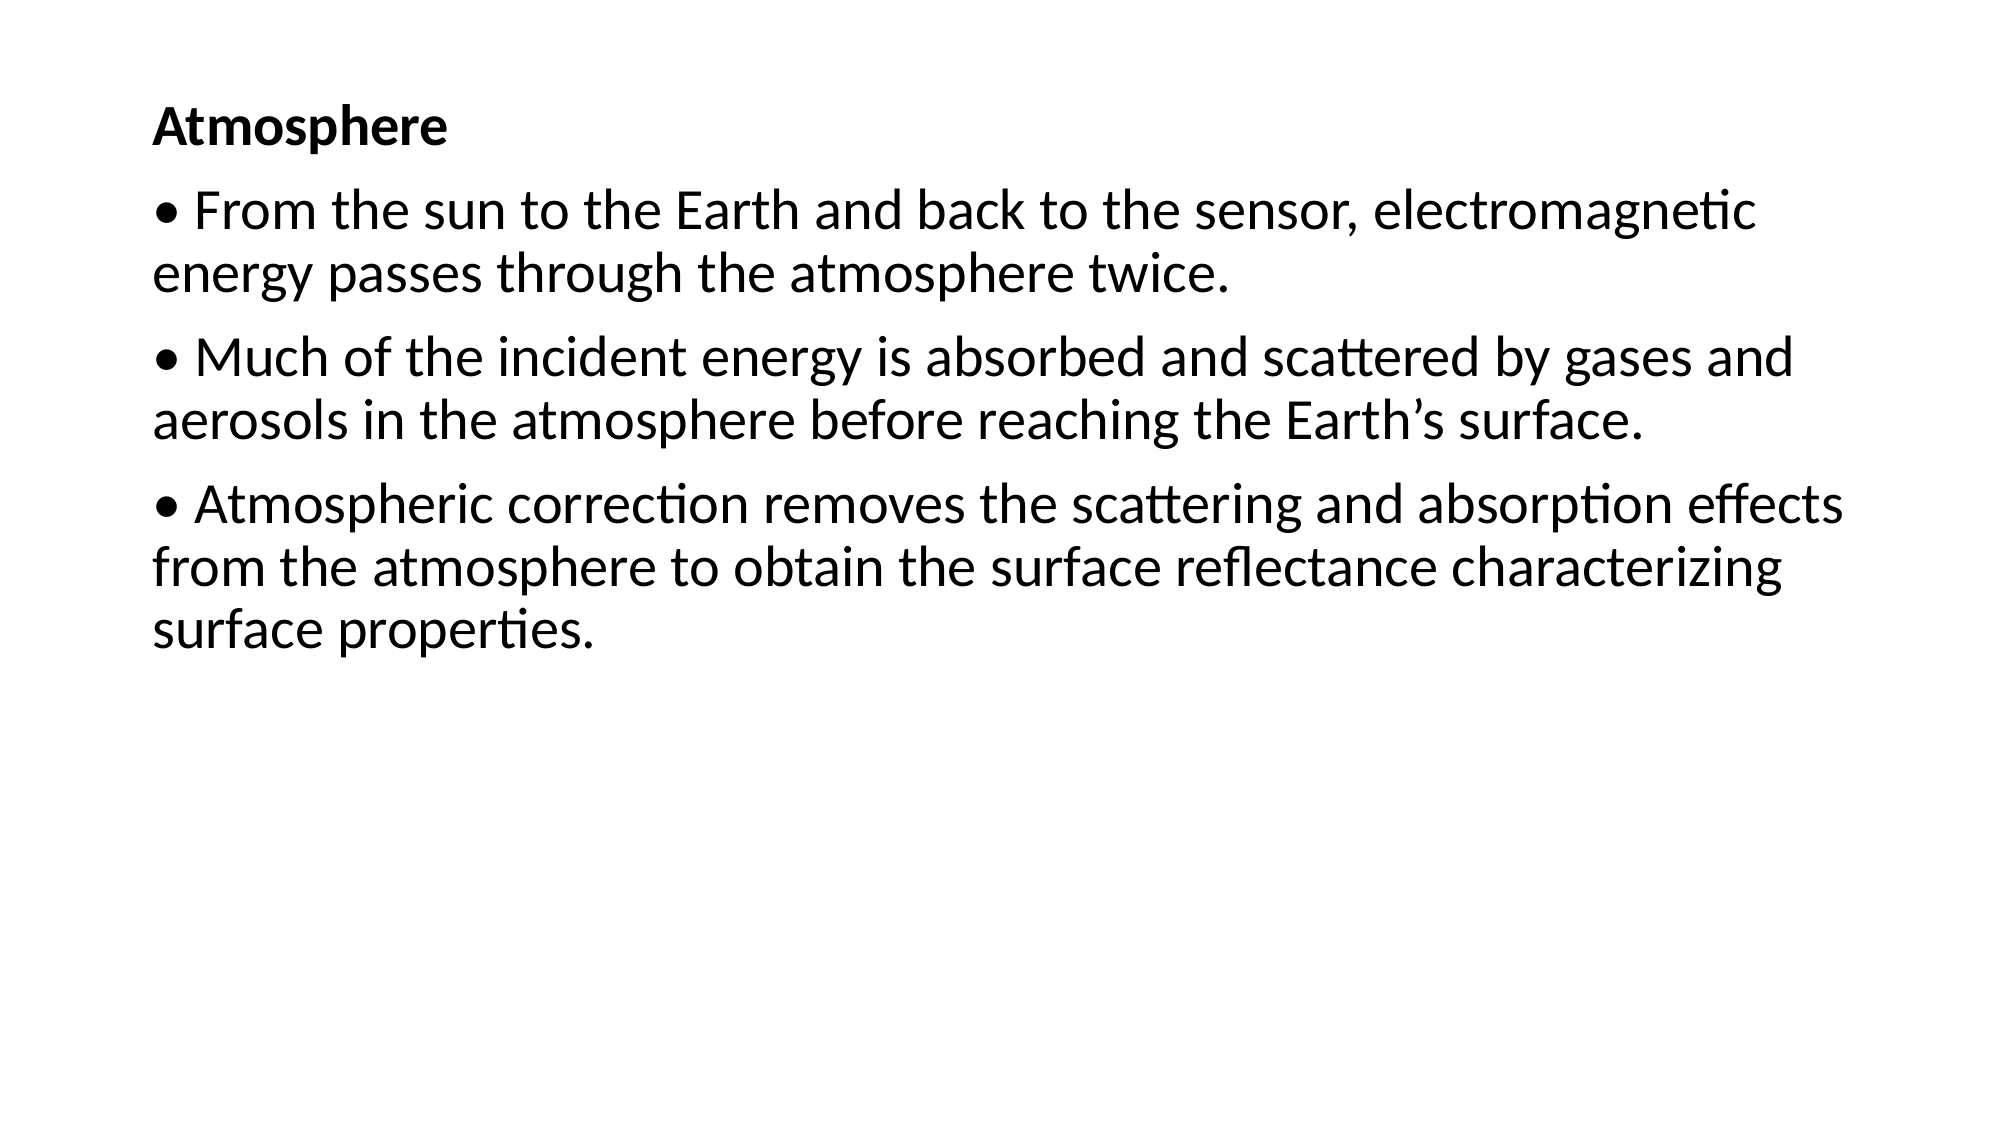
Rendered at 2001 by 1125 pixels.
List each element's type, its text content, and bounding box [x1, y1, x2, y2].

list Atmosphere • From the sun to the Earth and back to the sensor, electromagnetic energy passes through the atmosphere twice. • Much of the incident energy is absorbed and scattered by gases and aerosols in the atmosphere before reaching the Earth’s surface. • Atmospheric correction removes the scattering and absorption effects from the atmosphere to obtain the surface reflectance characterizing surface properties. [137, 87, 1863, 1014]
